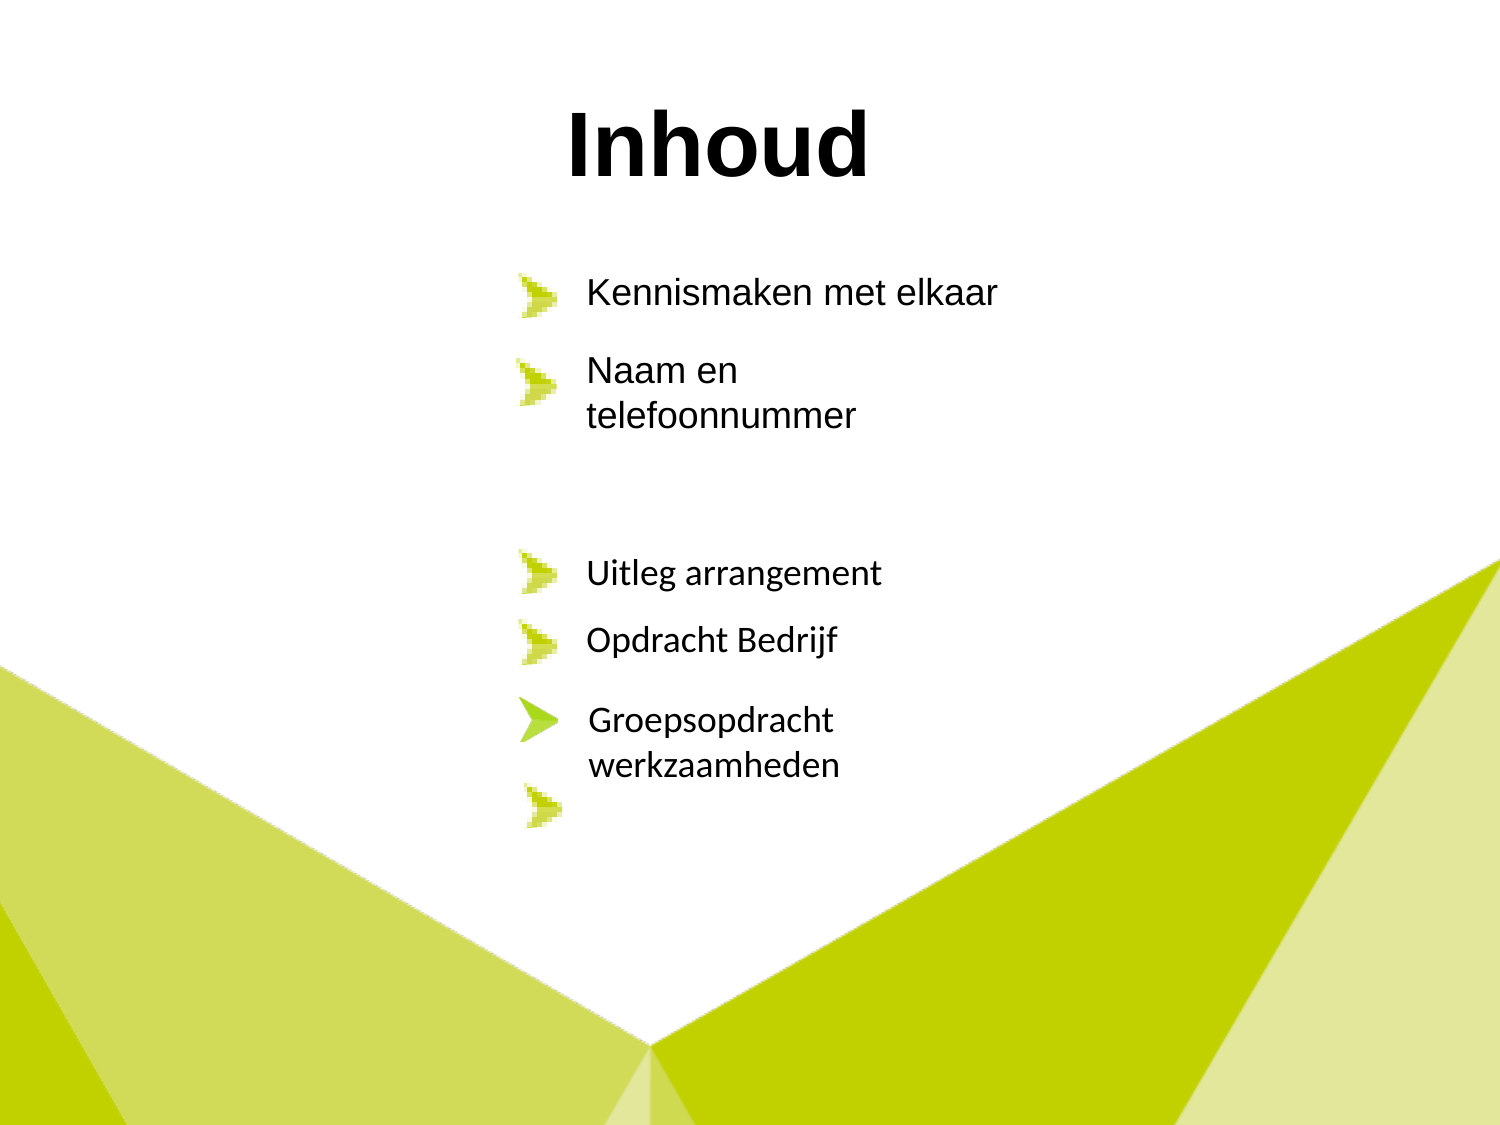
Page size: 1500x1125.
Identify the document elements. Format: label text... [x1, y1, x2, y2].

picture [518, 272, 558, 318]
text_box Kennismaken met elkaar [571, 260, 1297, 320]
text_box Inhoud [504, 77, 935, 202]
text_box Naam en telefoonnummer [571, 338, 992, 444]
picture [0, 485, 1500, 1125]
picture [515, 358, 558, 406]
